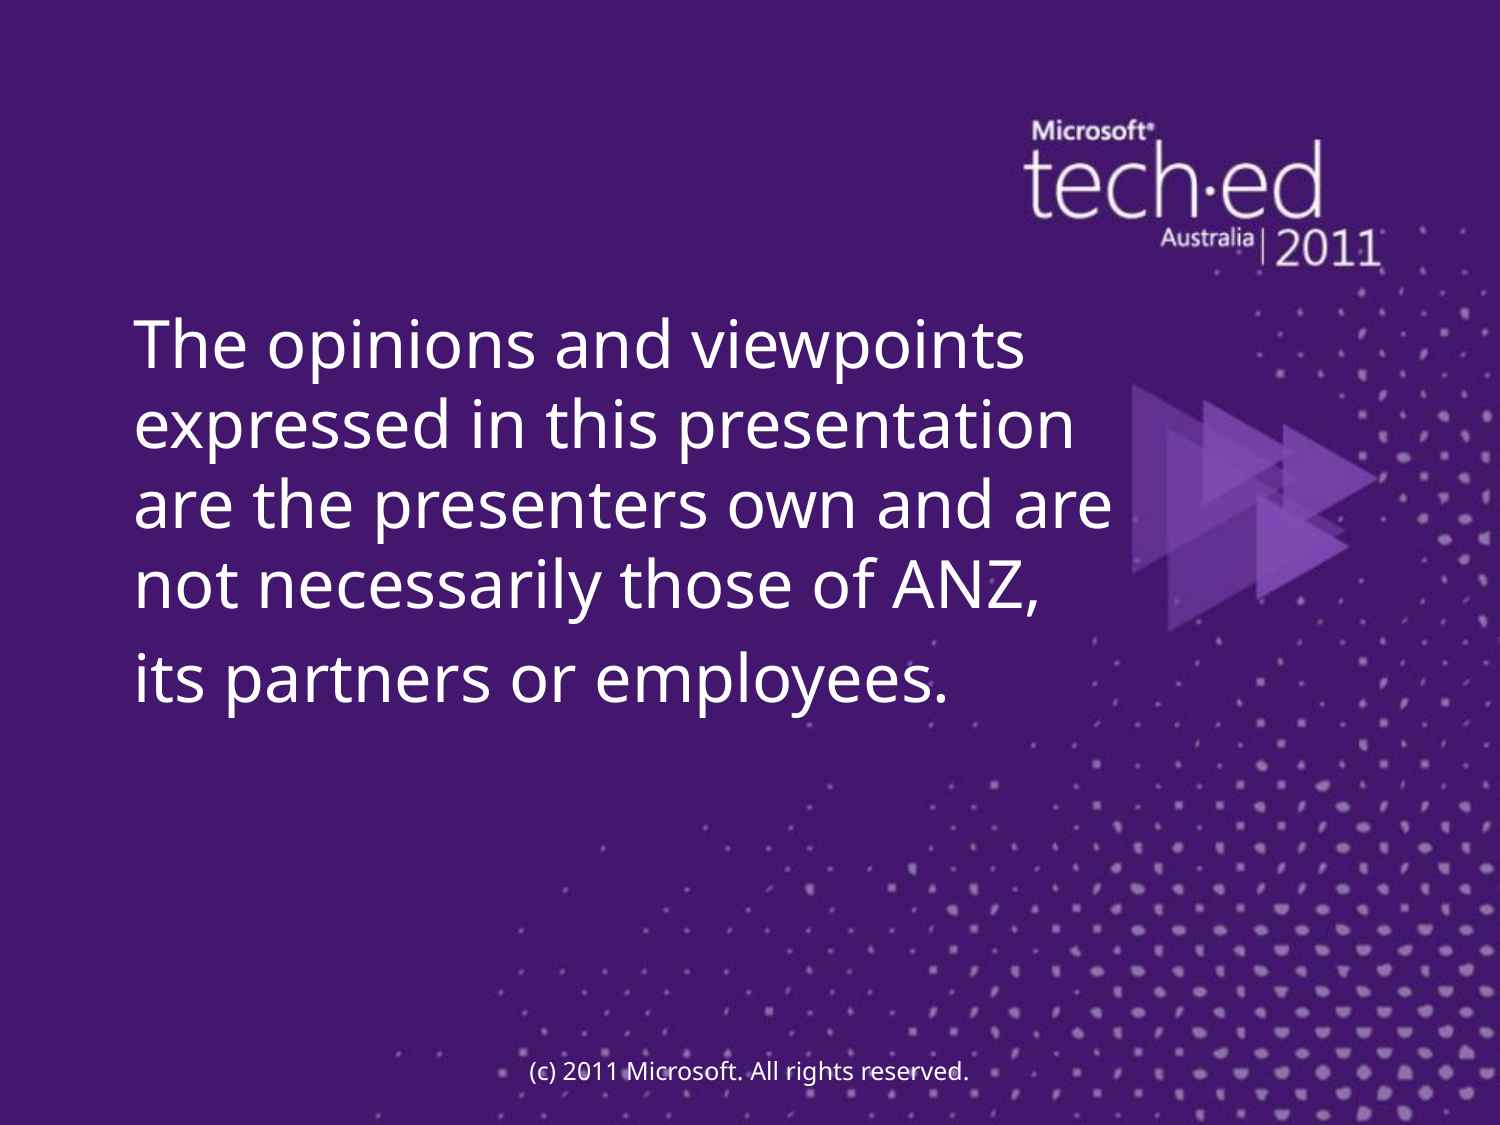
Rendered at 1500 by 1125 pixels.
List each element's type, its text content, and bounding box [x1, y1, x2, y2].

list The opinions and viewpoints expressed in this presentation are the presenters own and are not necessarily those of ANZ, its partners or employees. [118, 476, 1152, 723]
picture [0, 0, 1500, 1125]
footer (c) 2011 Microsoft. All rights reserved. [512, 1042, 988, 1103]
